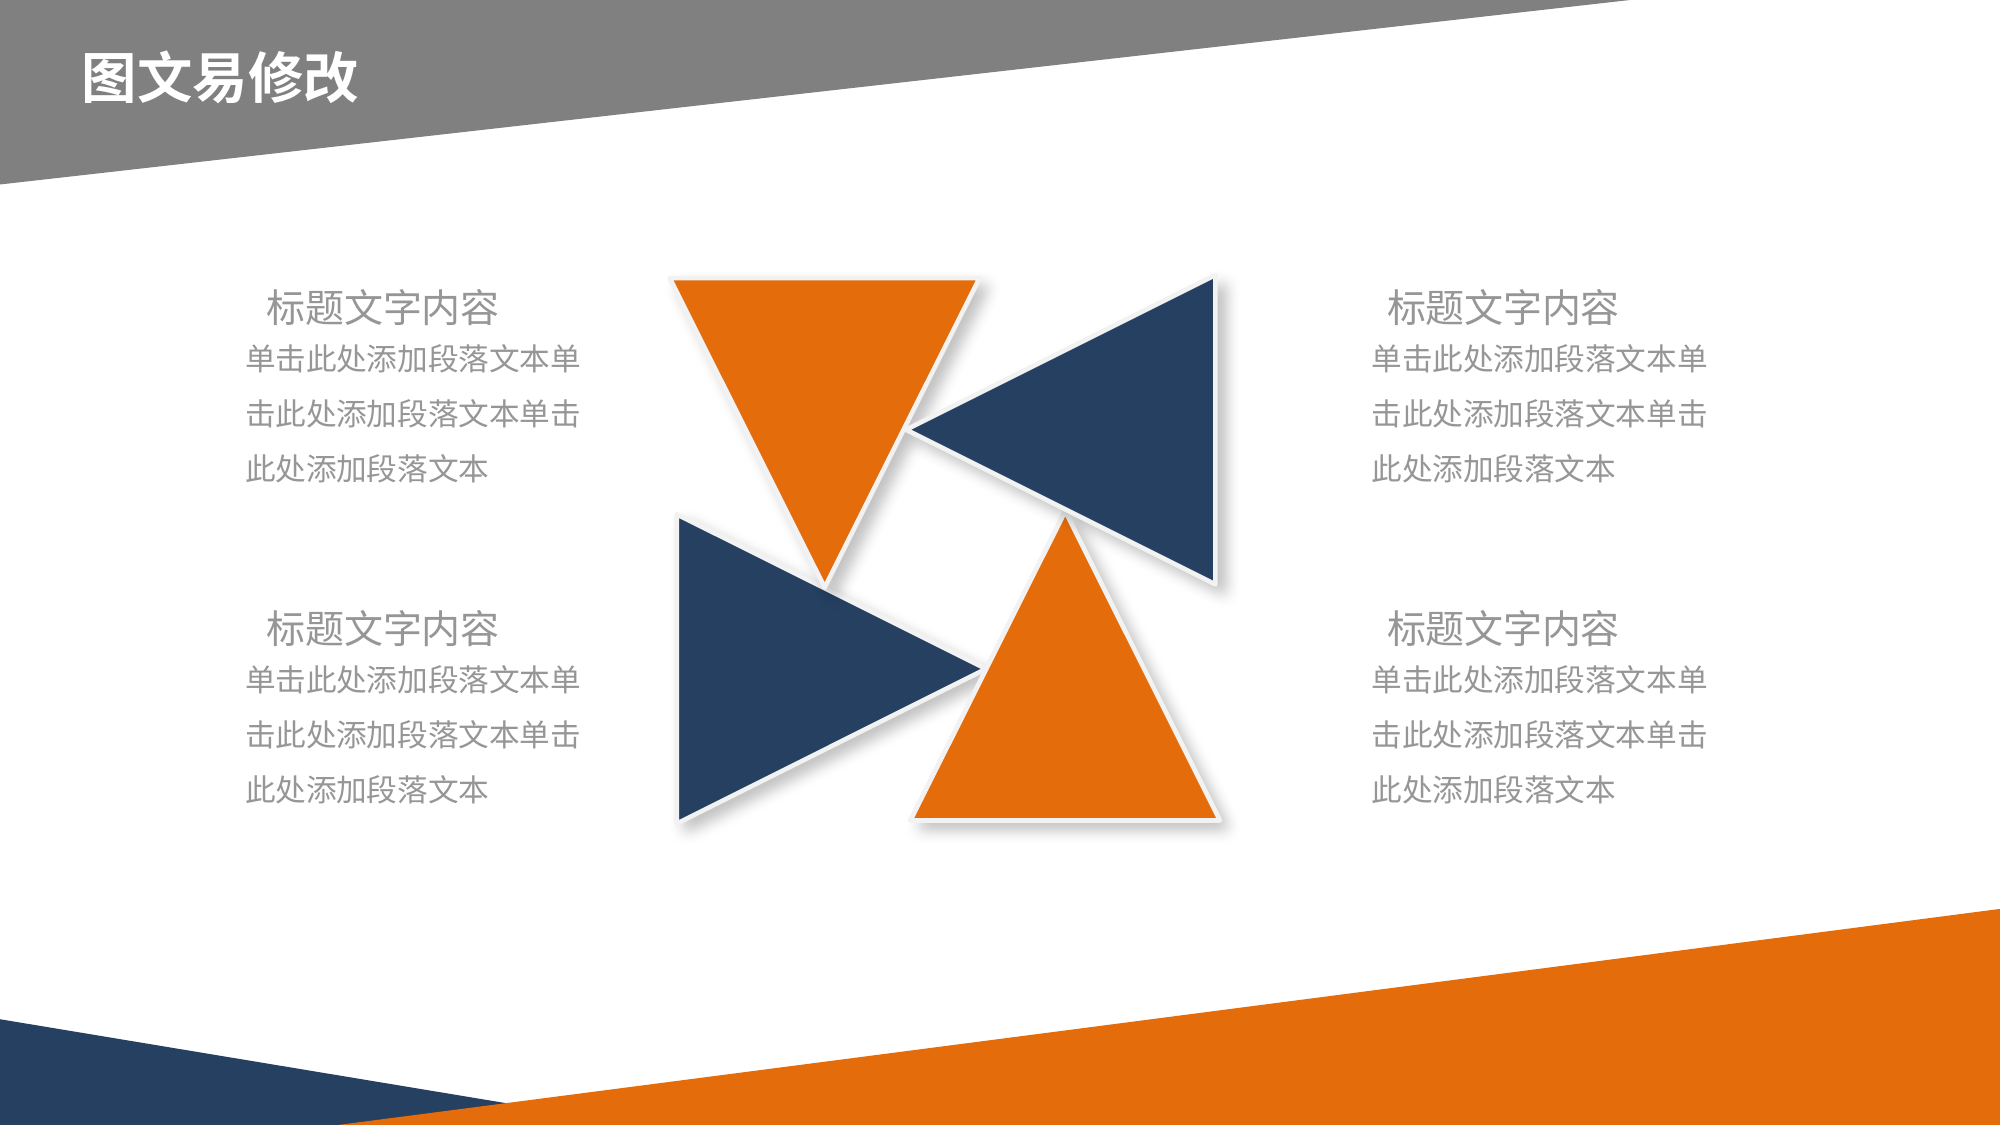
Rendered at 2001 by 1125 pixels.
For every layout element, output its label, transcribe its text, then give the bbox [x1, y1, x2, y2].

text_box 图文易修改 [0, 42, 441, 110]
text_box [226, 276, 600, 818]
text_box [669, 274, 1221, 824]
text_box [1353, 276, 1727, 818]
